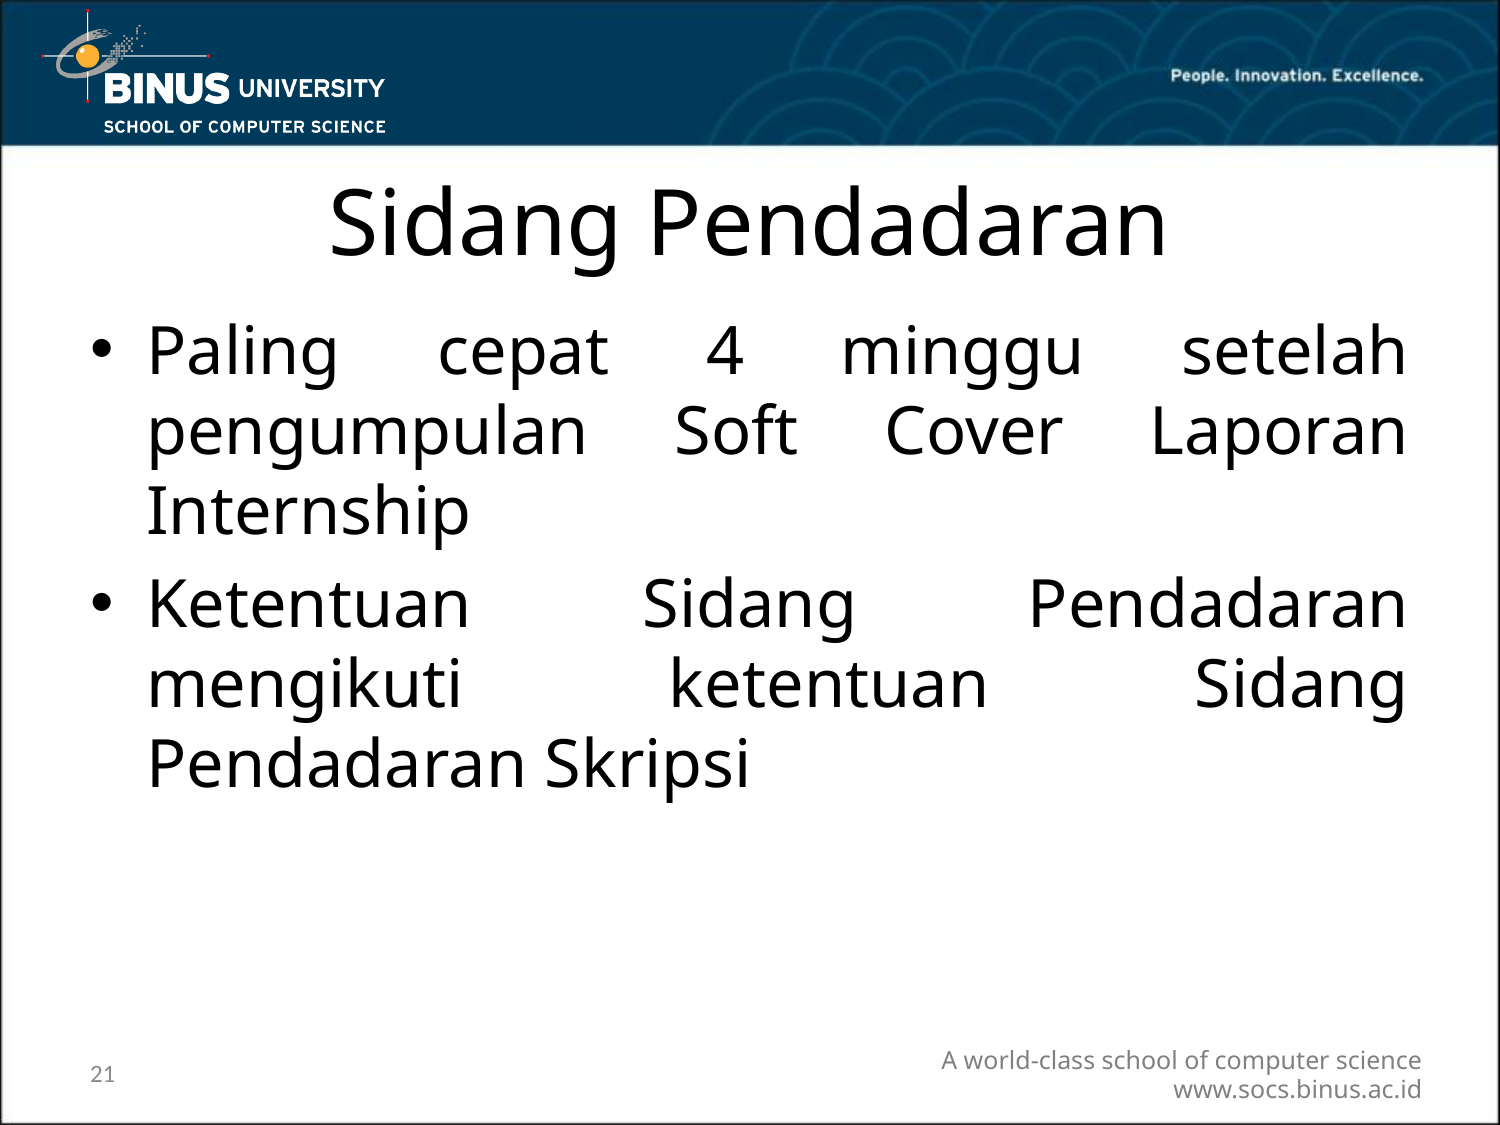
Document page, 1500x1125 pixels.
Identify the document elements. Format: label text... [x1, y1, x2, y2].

slide_number 21 [75, 1042, 425, 1103]
list Paling cepat 4 minggu setelah pengumpulan Soft Cover Laporan Internship Ketentuan Sidang Pendadaran mengikuti ketentuan Sidang Pendadaran Skripsi [75, 299, 1425, 1005]
picture [0, 0, 1500, 1125]
title Sidang Pendadaran [75, 149, 1425, 288]
